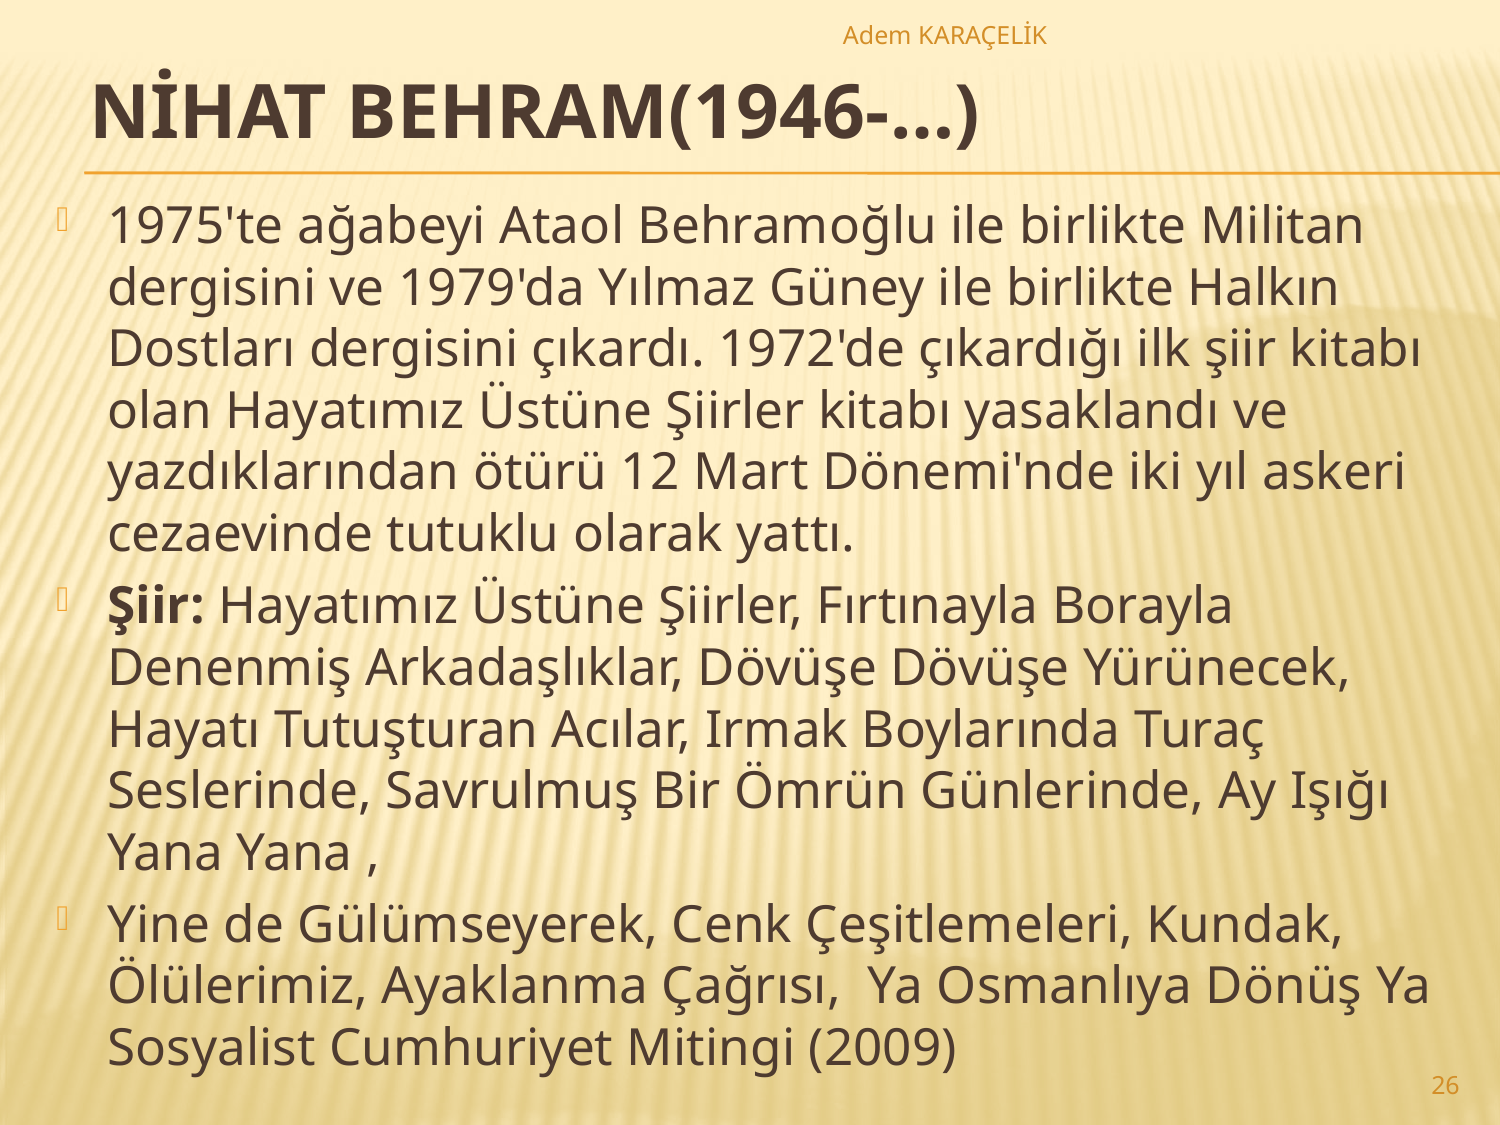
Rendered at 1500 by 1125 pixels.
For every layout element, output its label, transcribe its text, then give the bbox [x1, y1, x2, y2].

title NİHAT BEHRAM(1946-…) [75, 45, 1425, 173]
list 1975'te ağabeyi Ataol Behramoğlu ile birlikte Militan dergisini ve 1979'da Yılmaz Güney ile birlikte Halkın Dostları dergisini çıkardı. 1972'de çıkardığı ilk şiir kitabı olan Hayatımız Üstüne Şiirler kitabı yasaklandı ve yazdıklarından ötürü 12 Mart Dönemi'nde iki yıl askeri cezaevinde tutuklu olarak yattı. Şiir: Hayatımız Üstüne Şiirler, Fırtınayla Borayla Denenmiş Arkadaşlıklar, Dövüşe Dövüşe Yürünecek, Hayatı Tutuşturan Acılar, Irmak Boylarında Turaç Seslerinde, Savrulmuş Bir Ömrün Günlerinde, Ay Işığı Yana Yana , Yine de Gülümseyerek, Cenk Çeşitlemeleri, Kundak, Ölülerimiz, Ayaklanma Çağrısı, Ya Osmanlıya Dönüş Ya Sosyalist Cumhuriyet Mitingi (2009) [40, 184, 1471, 1095]
slide_number 26 [1350, 1061, 1475, 1103]
footer Adem KARAÇELİK [587, 12, 1063, 60]
